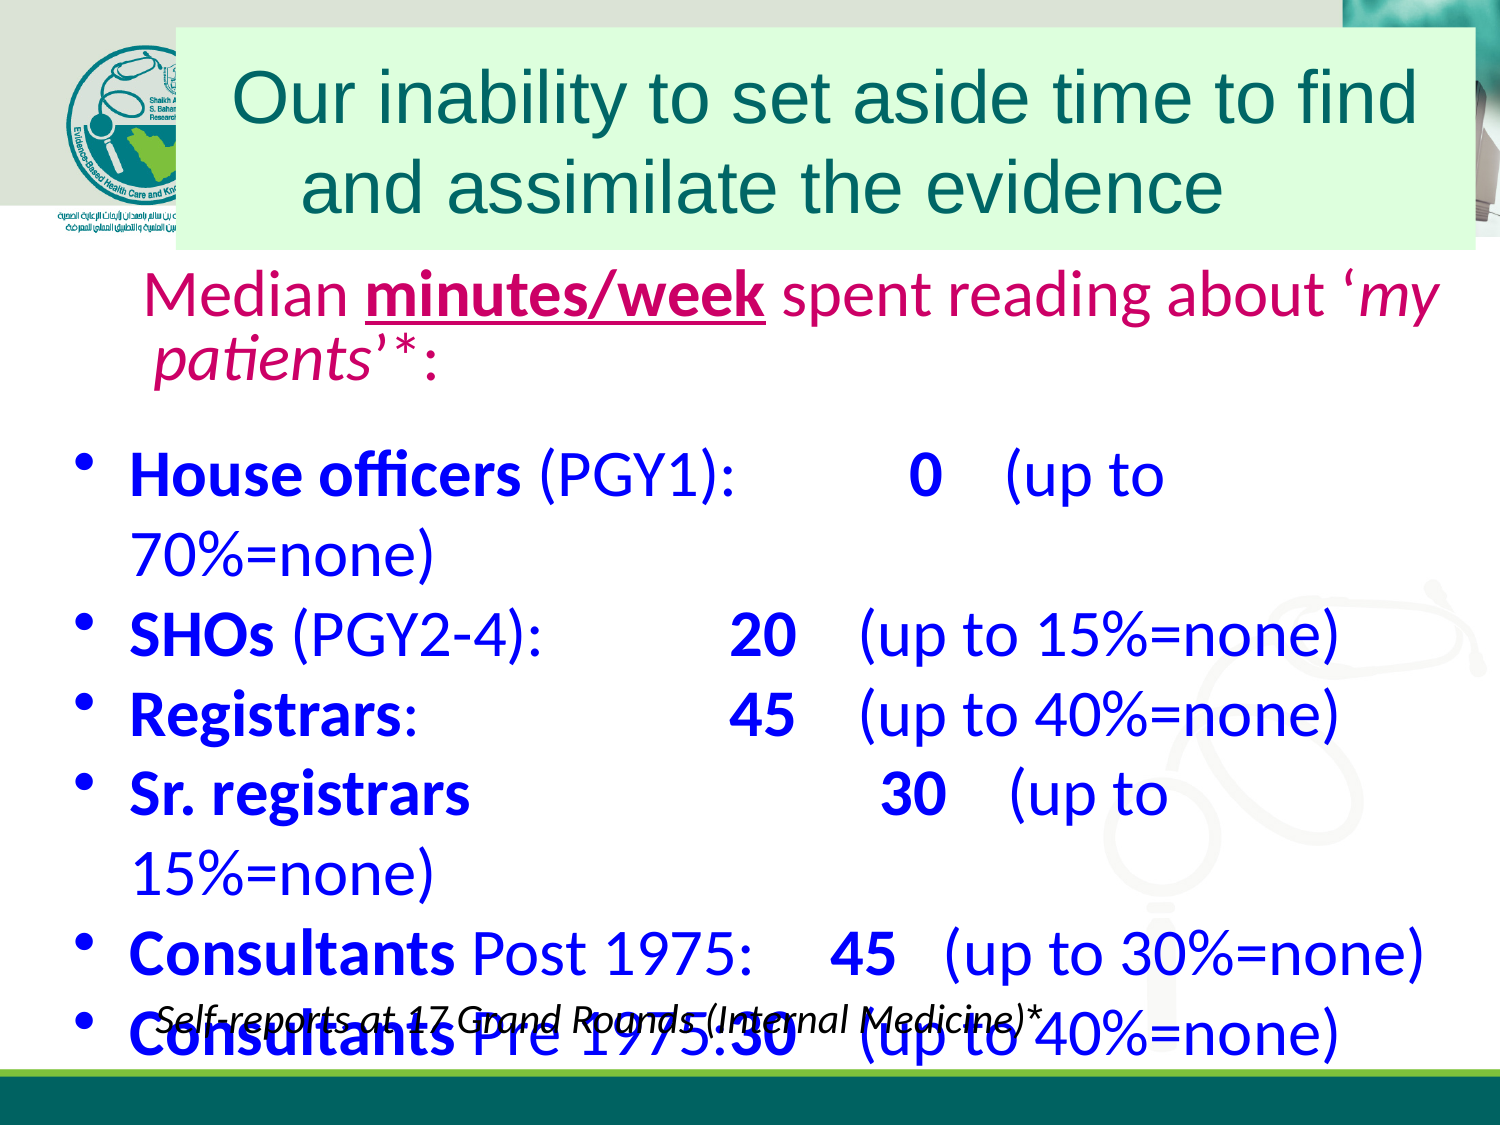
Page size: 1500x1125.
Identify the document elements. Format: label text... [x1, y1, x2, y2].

list Median minutes/week spent reading about ‘my patients’*: [81, 257, 1458, 421]
text_box House officers (PGY1): 0 (up to 70%=none) SHOs (PGY2-4): 20 (up to 15%=none) Registrars: 45 (up to 40%=none) Sr. registrars 30 (up to 15%=none) Consultants Post 1975: 45 (up to 30%=none) Consultants Pre 1975: 30 (up to 40%=none) [58, 421, 1465, 1020]
title Our inability to set aside time to find and assimilate the evidence [175, 27, 1476, 251]
picture [0, 0, 1500, 1125]
text_box *Self-reports at 17 Grand Rounds (Internal Medicine) [140, 984, 1419, 1050]
